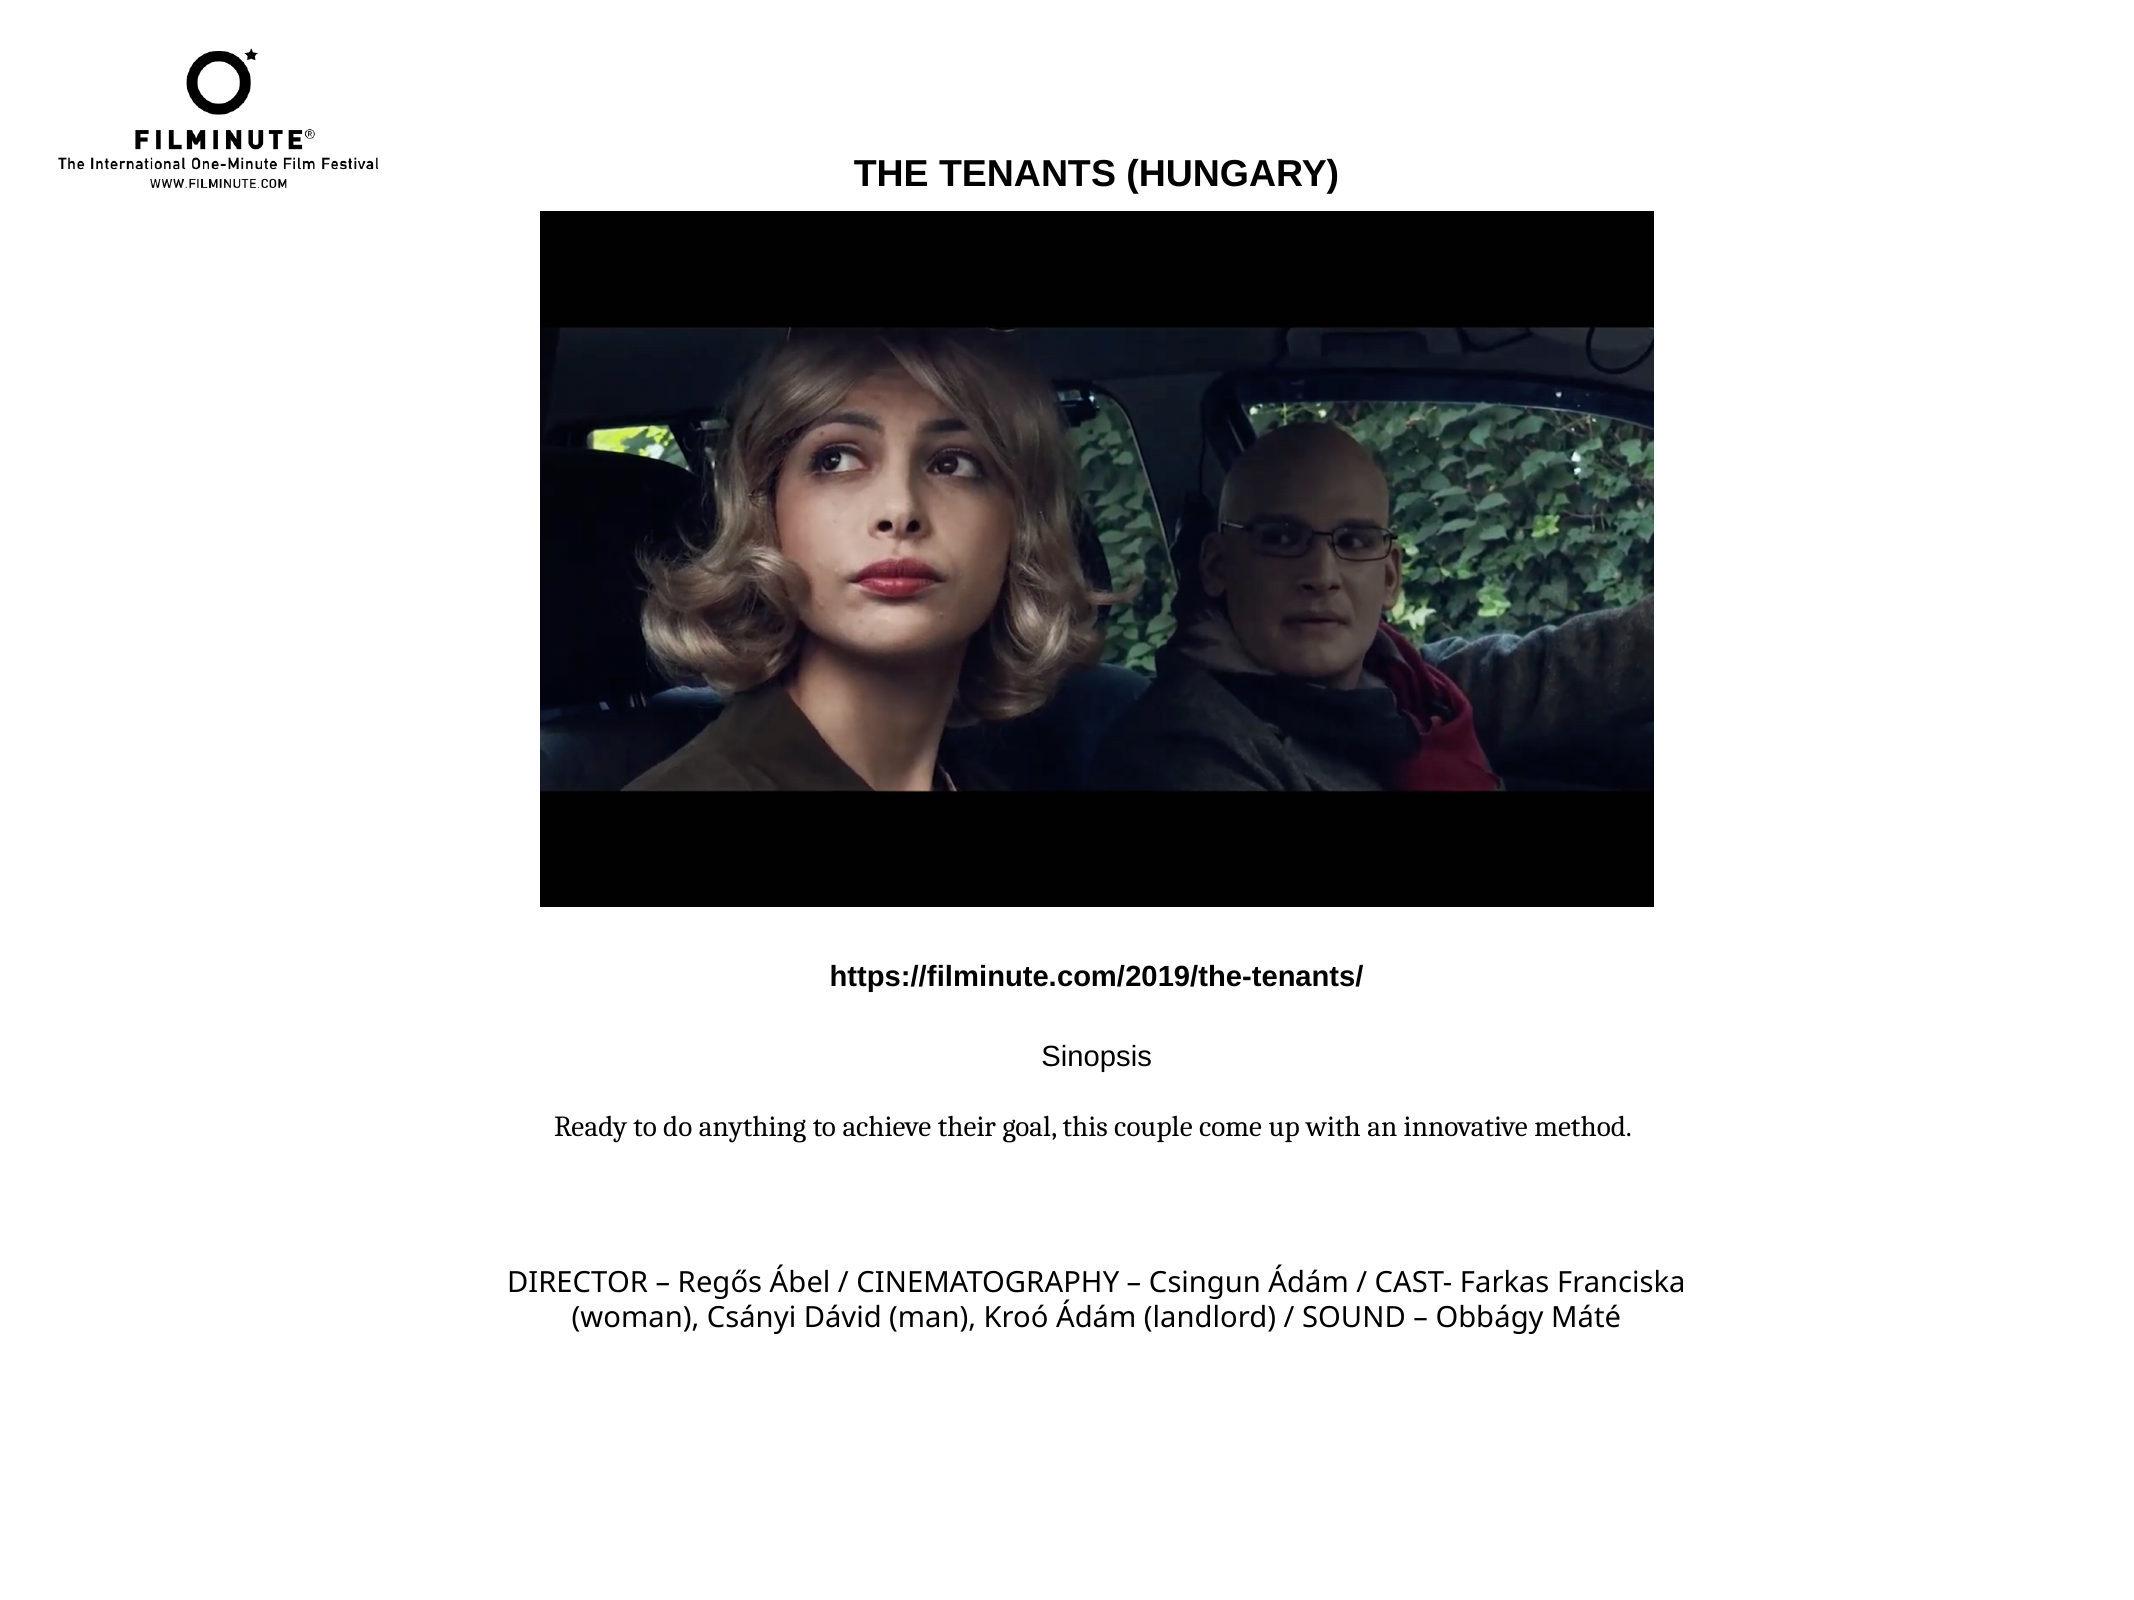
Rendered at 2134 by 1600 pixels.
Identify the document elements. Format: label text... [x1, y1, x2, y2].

text_box DIRECTOR – Regős Ábel / CINEMATOGRAPHY – Csingun Ádám / CAST- Farkas Franciska (woman), Csányi Dávid (man), Kroó Ádám (landlord) / SOUND – Obbágy Máté [445, 1255, 1748, 1342]
text_box Sinopsis Ready to do anything to achieve their goal, this couple come up with an innovative method. [543, 1029, 1651, 1151]
picture [540, 210, 1654, 907]
text_box https://filminute.com/2019/the-tenants/ [821, 914, 1373, 1001]
subtitle THE TENANTS (HUNGARY) [237, 140, 1956, 327]
picture [58, 15, 379, 188]
